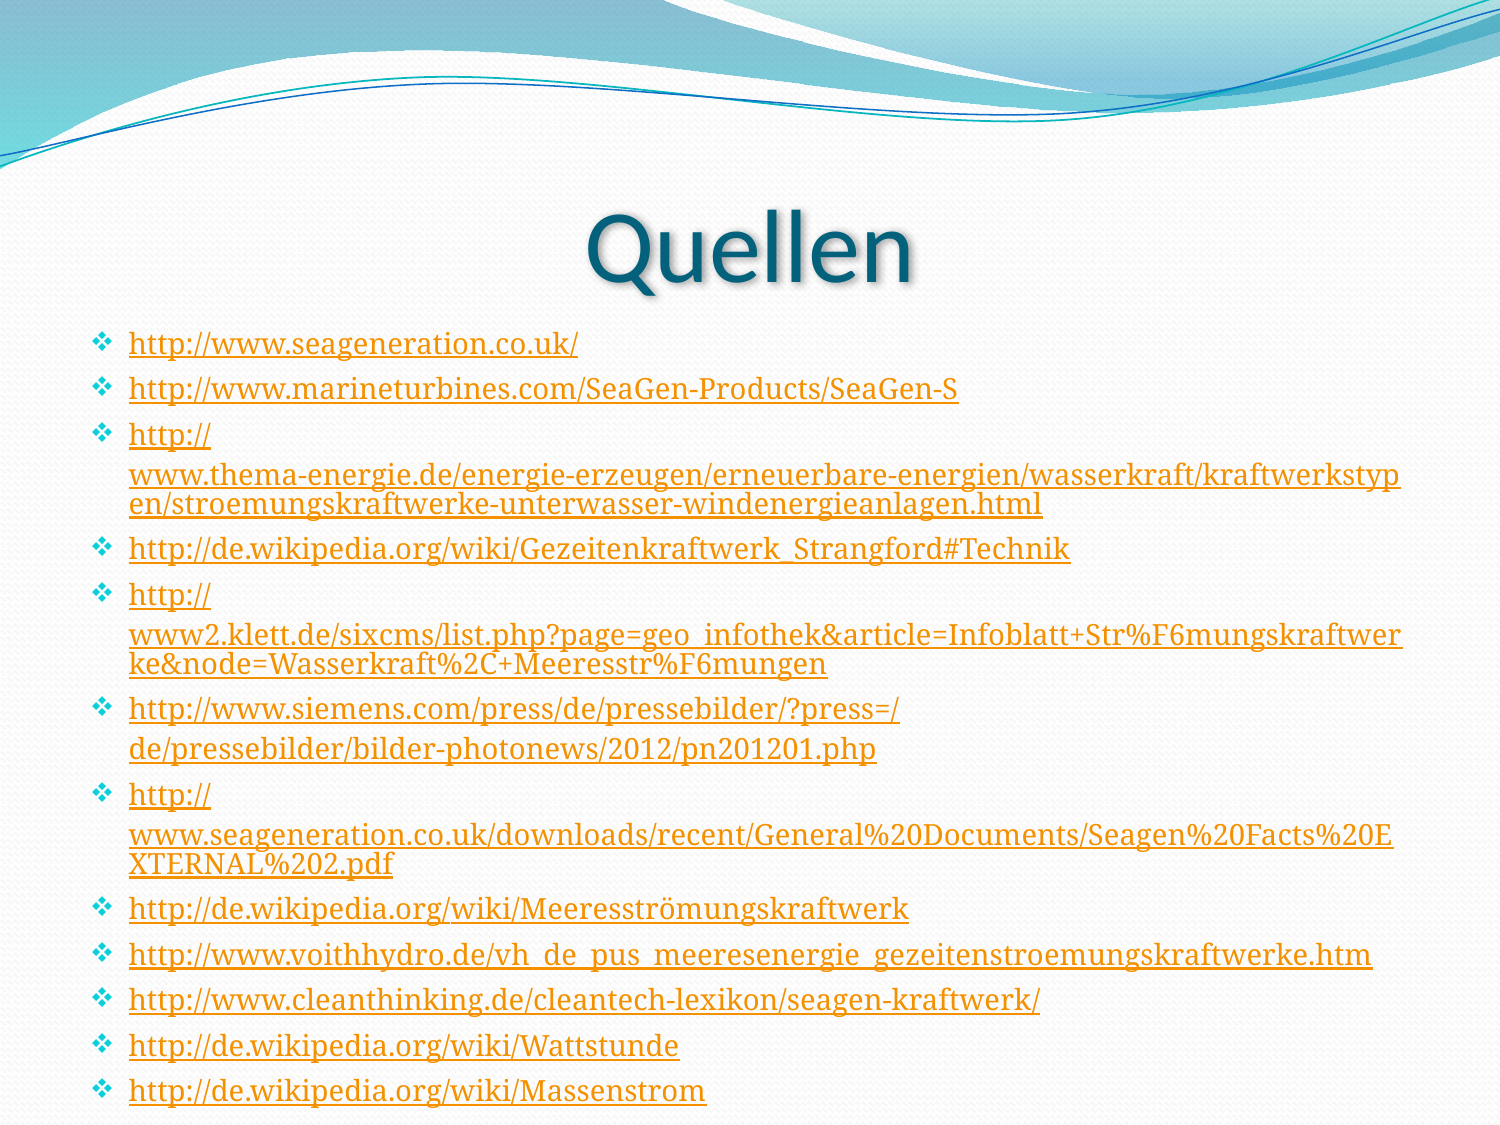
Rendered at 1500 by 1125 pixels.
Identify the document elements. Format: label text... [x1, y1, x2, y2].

list http://www.seageneration.co.uk/ http://www.marineturbines.com/SeaGen-Products/SeaGen-S http://www.thema-energie.de/energie-erzeugen/erneuerbare-energien/wasserkraft/kraftwerkstypen/stroemungskraftwerke-unterwasser-windenergieanlagen.html http://de.wikipedia.org/wiki/Gezeitenkraftwerk_Strangford#Technik http://www2.klett.de/sixcms/list.php?page=geo_infothek&article=Infoblatt+Str%F6mungskraftwerke&node=Wasserkraft%2C+Meeresstr%F6mungen http://www.siemens.com/press/de/pressebilder/?press=/de/pressebilder/bilder-photonews/2012/pn201201.php http://www.seageneration.co.uk/downloads/recent/General%20Documents/Seagen%20Facts%20EXTERNAL%202.pdf http://de.wikipedia.org/wiki/Meeresströmungskraftwerk http://www.voithhydro.de/vh_de_pus_meeresenergie_gezeitenstroemungskraftwerke.htm http://www.cleanthinking.de/cleantech-lexikon/seagen-kraftwerk/ http://de.wikipedia.org/wiki/Wattstunde http://de.wikipedia.org/wiki/Massenstrom [75, 317, 1425, 1038]
title Quellen [75, 115, 1425, 303]
